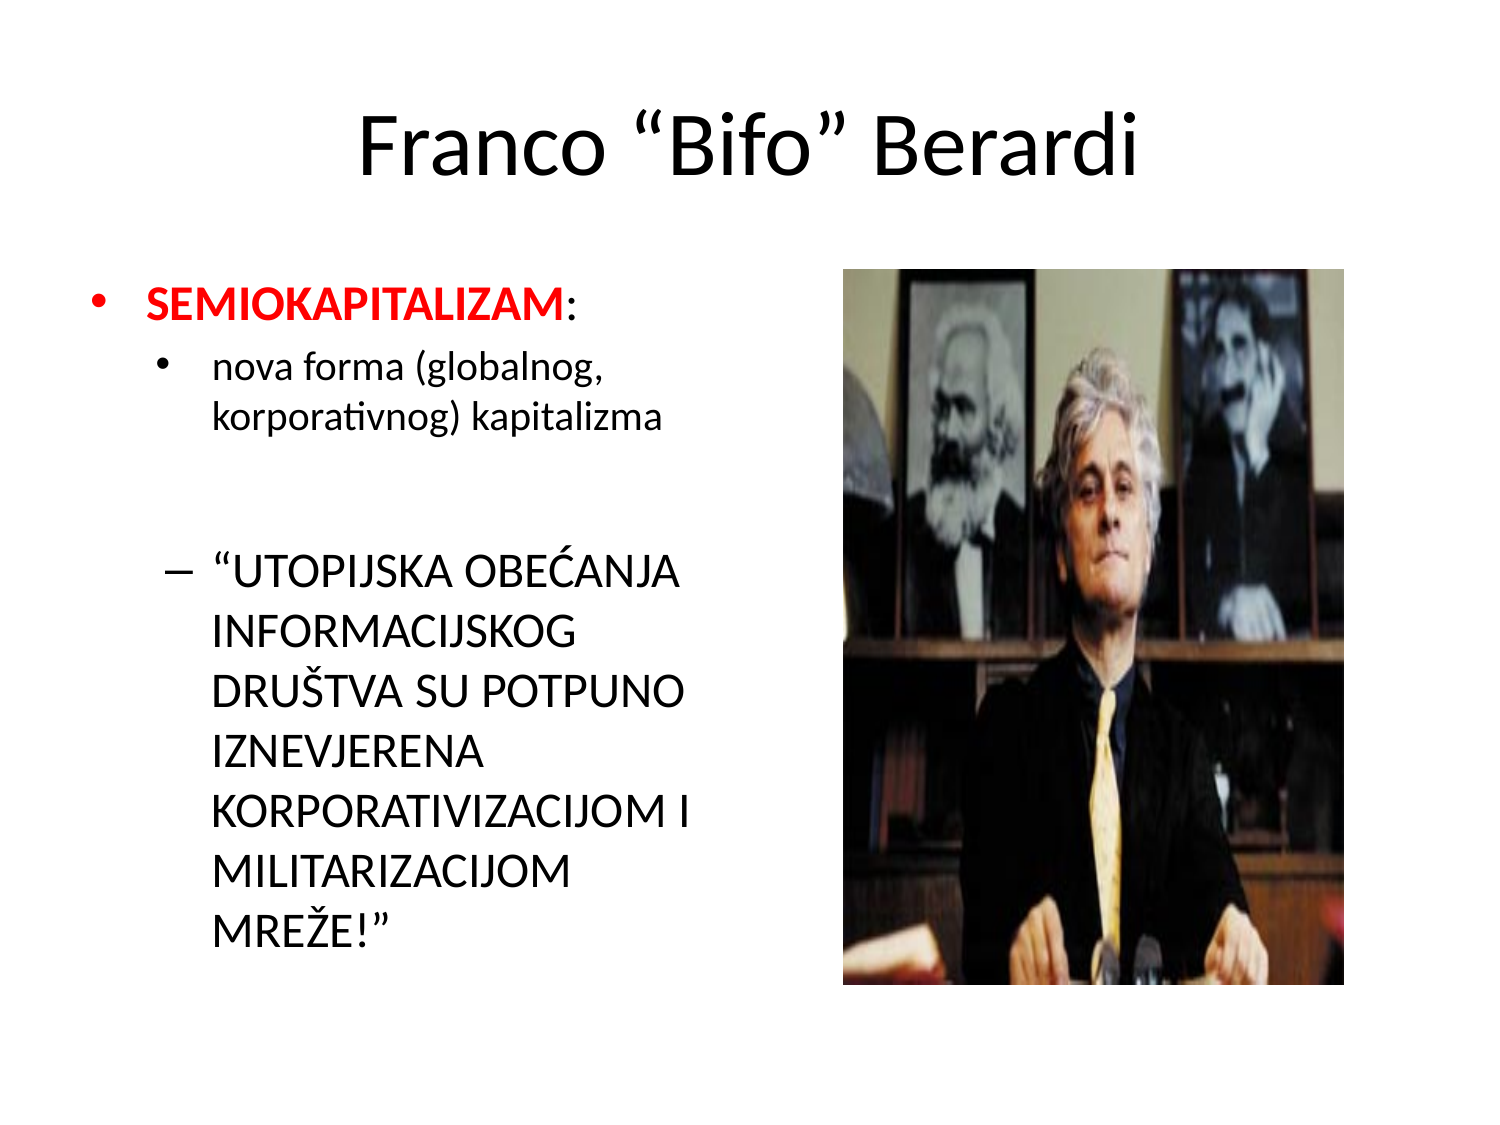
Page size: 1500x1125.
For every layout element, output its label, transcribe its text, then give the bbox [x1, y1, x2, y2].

title Franco “Bifo” Berardi [75, 45, 1425, 233]
list SEMIOKAPITALIZAM: nova forma (globalnog, korporativnog) kapitalizma “UTOPIJSKA OBEĆANJA INFORMACIJSKOG DRUŠTVA SU POTPUNO IZNEVJERENA KORPORATIVIZACIJOM I MILITARIZACIJOM MREŽE!” [75, 262, 738, 1005]
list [843, 269, 1345, 985]
